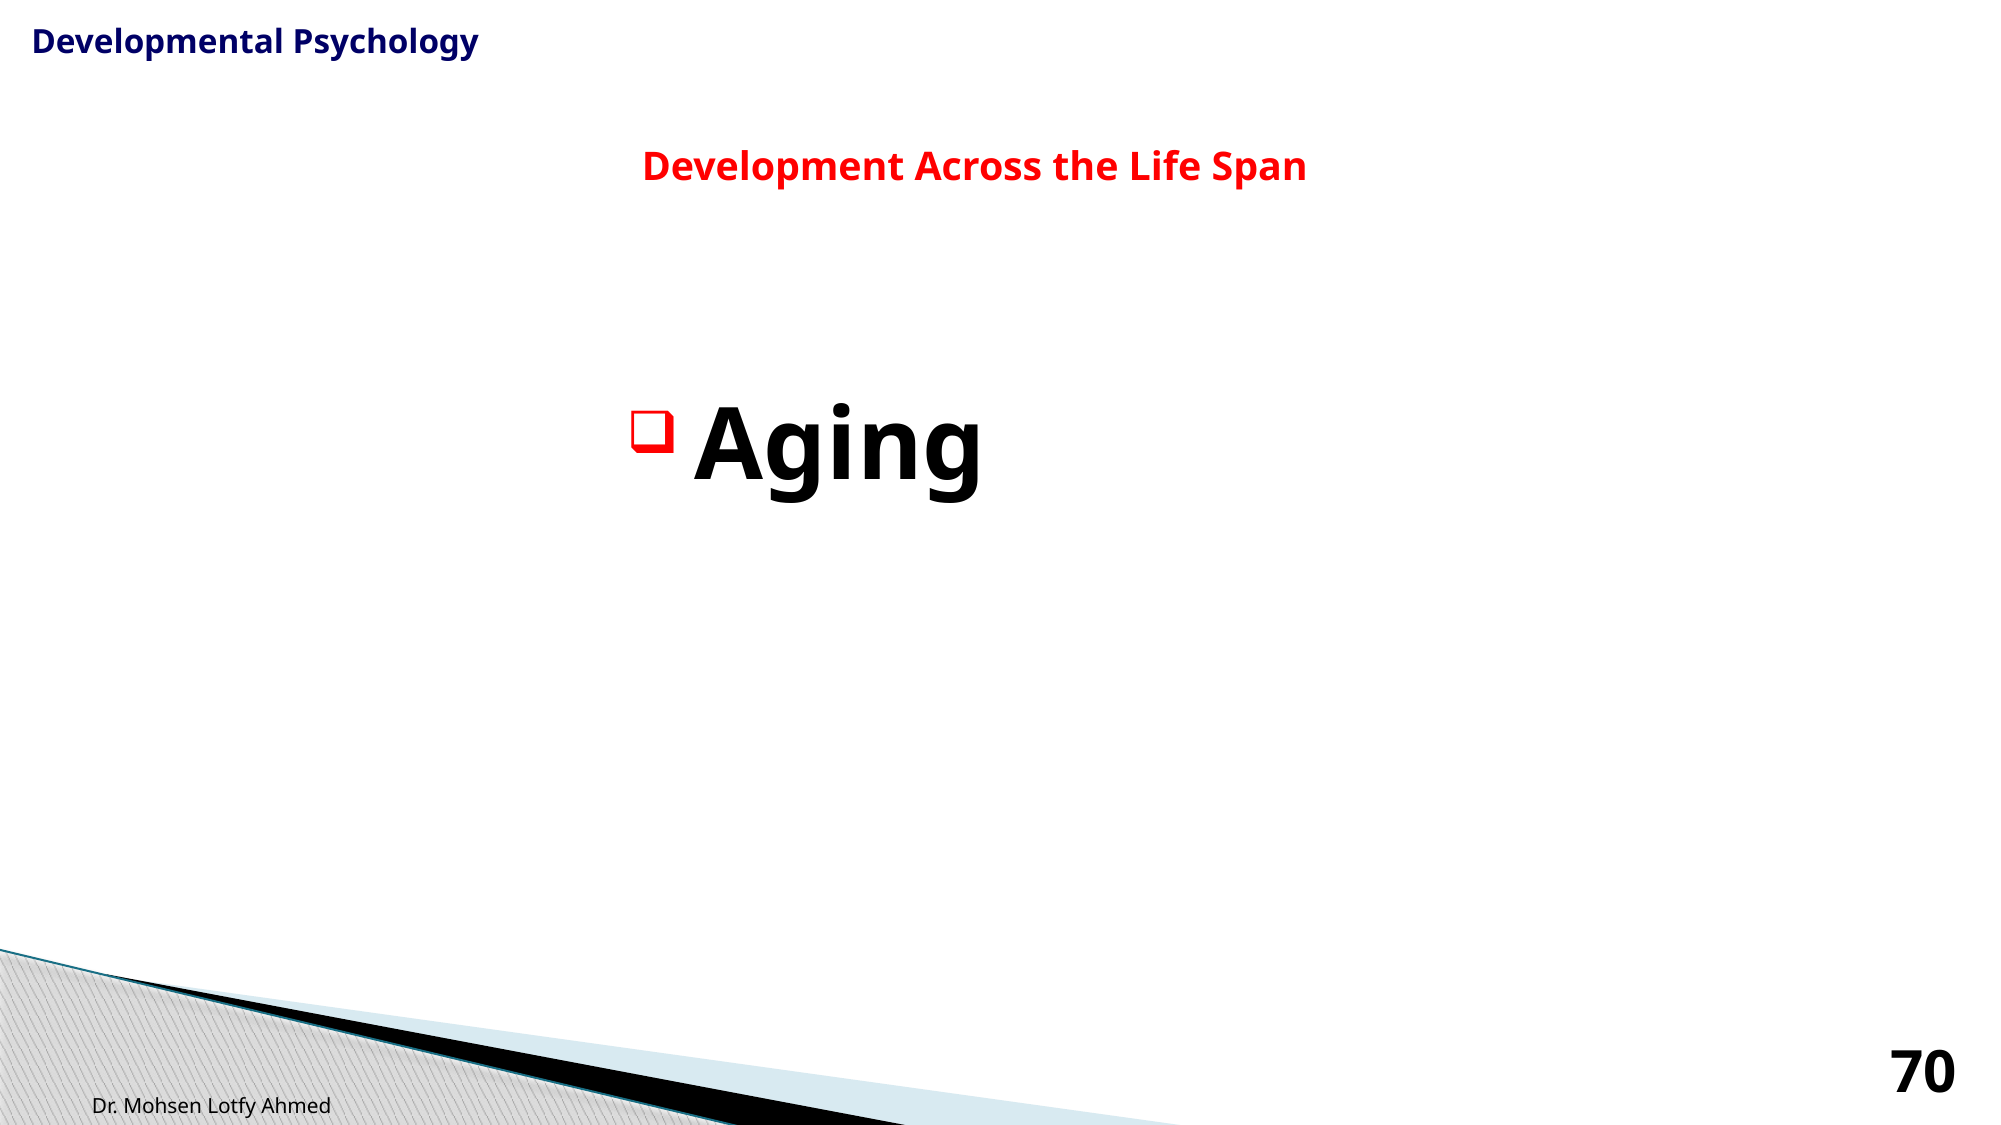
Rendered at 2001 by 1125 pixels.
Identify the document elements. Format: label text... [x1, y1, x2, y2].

slide_number 70 [1829, 1024, 1972, 1112]
footer Dr. Mohsen Lotfy Ahmed [0, 1065, 347, 1125]
list Aging [547, 371, 1368, 860]
text_box Developmental Psychology [16, 12, 767, 68]
title Development Across the Life Span [124, 85, 1825, 244]
